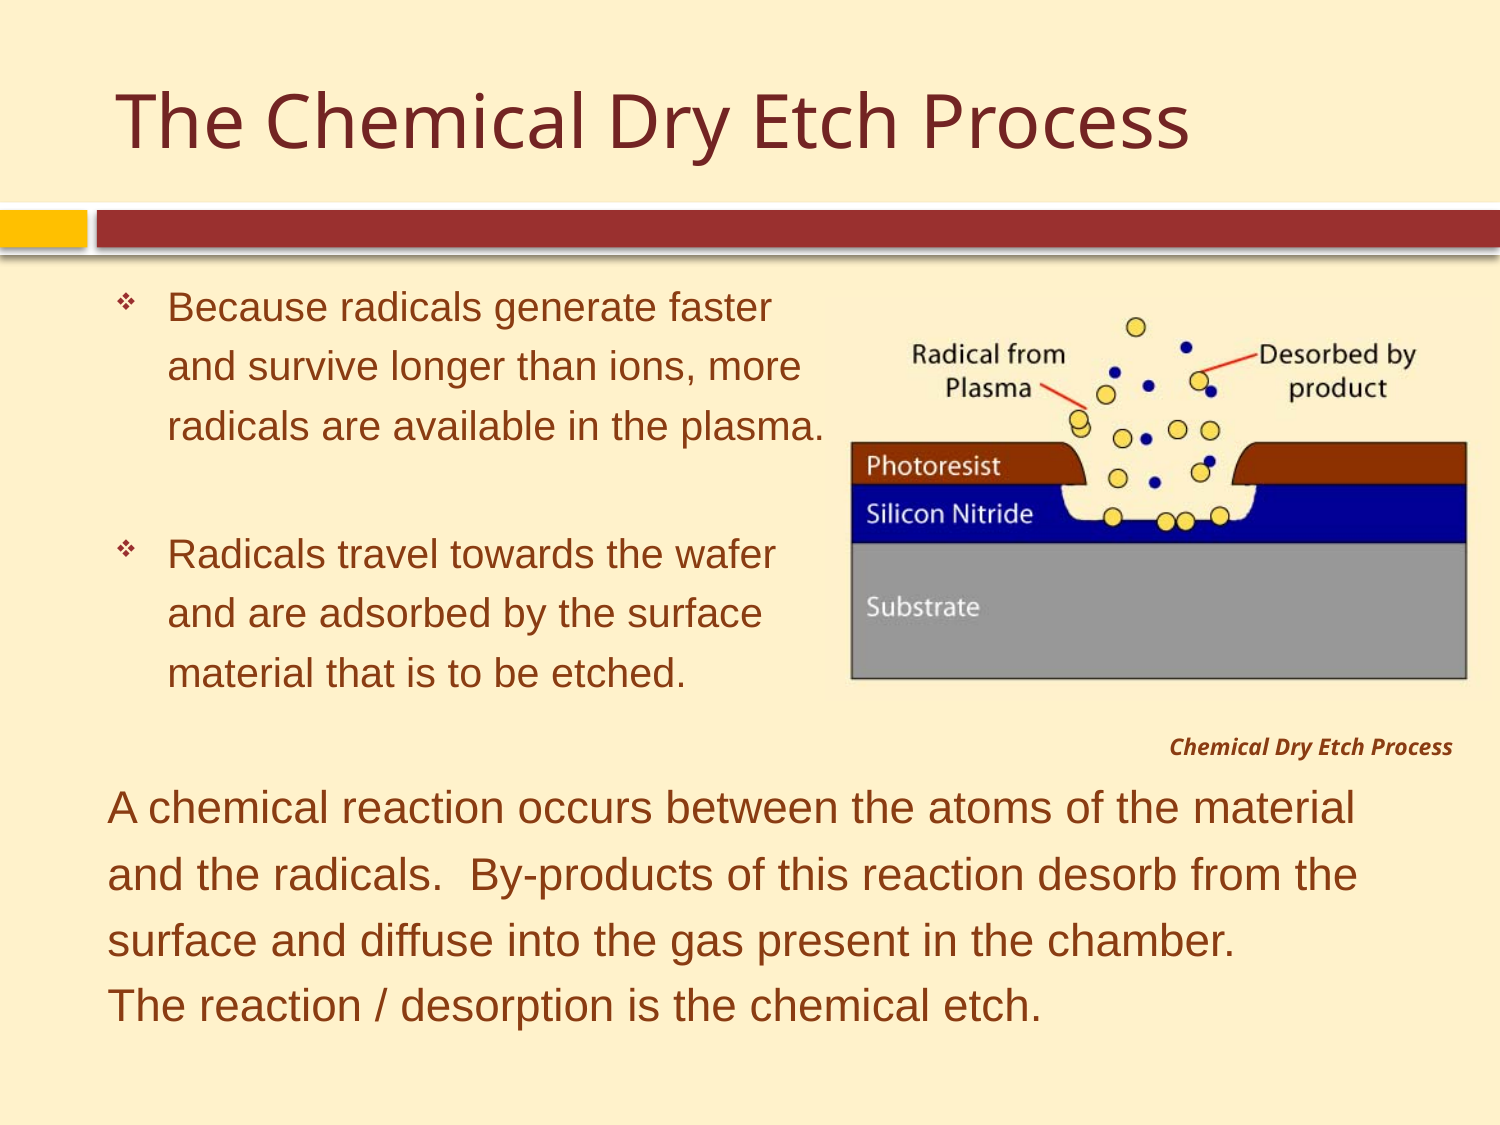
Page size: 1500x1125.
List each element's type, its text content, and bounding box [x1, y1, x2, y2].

text_box Chemical Dry Etch Process [375, 725, 1469, 768]
title The Chemical Dry Etch Process [100, 37, 1438, 200]
list Because radicals generate faster and survive longer than ions, more radicals are available in the plasma. Radicals travel towards the wafer and are adsorbed by the surface material that is to be etched. [100, 262, 845, 709]
text_box A chemical reaction occurs between the atoms of the material and the radicals. By-products of this reaction desorb from the surface and diffuse into the gas present in the chamber. The reaction / desorption is the chemical etch. [92, 759, 1452, 1094]
picture [824, 297, 1492, 702]
